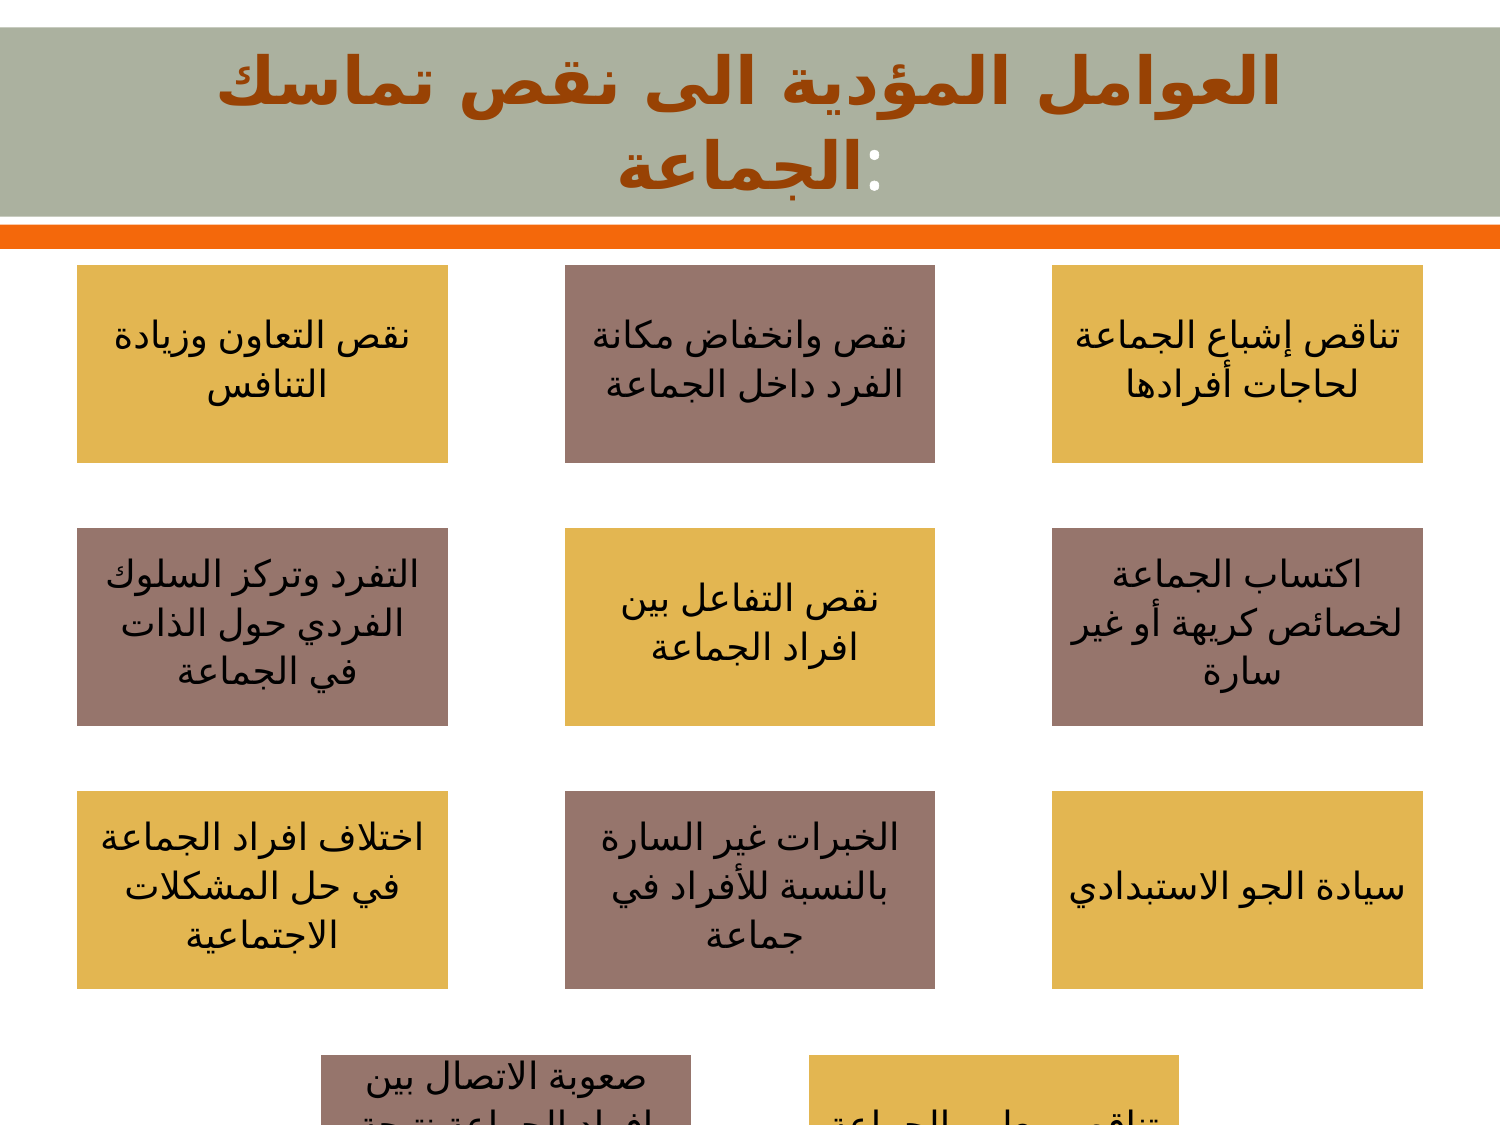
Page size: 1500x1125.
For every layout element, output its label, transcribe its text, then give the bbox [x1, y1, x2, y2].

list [74, 262, 1426, 1006]
title العوامل المؤدية الى نقص تماسك الجماعة: [75, 29, 1425, 213]
